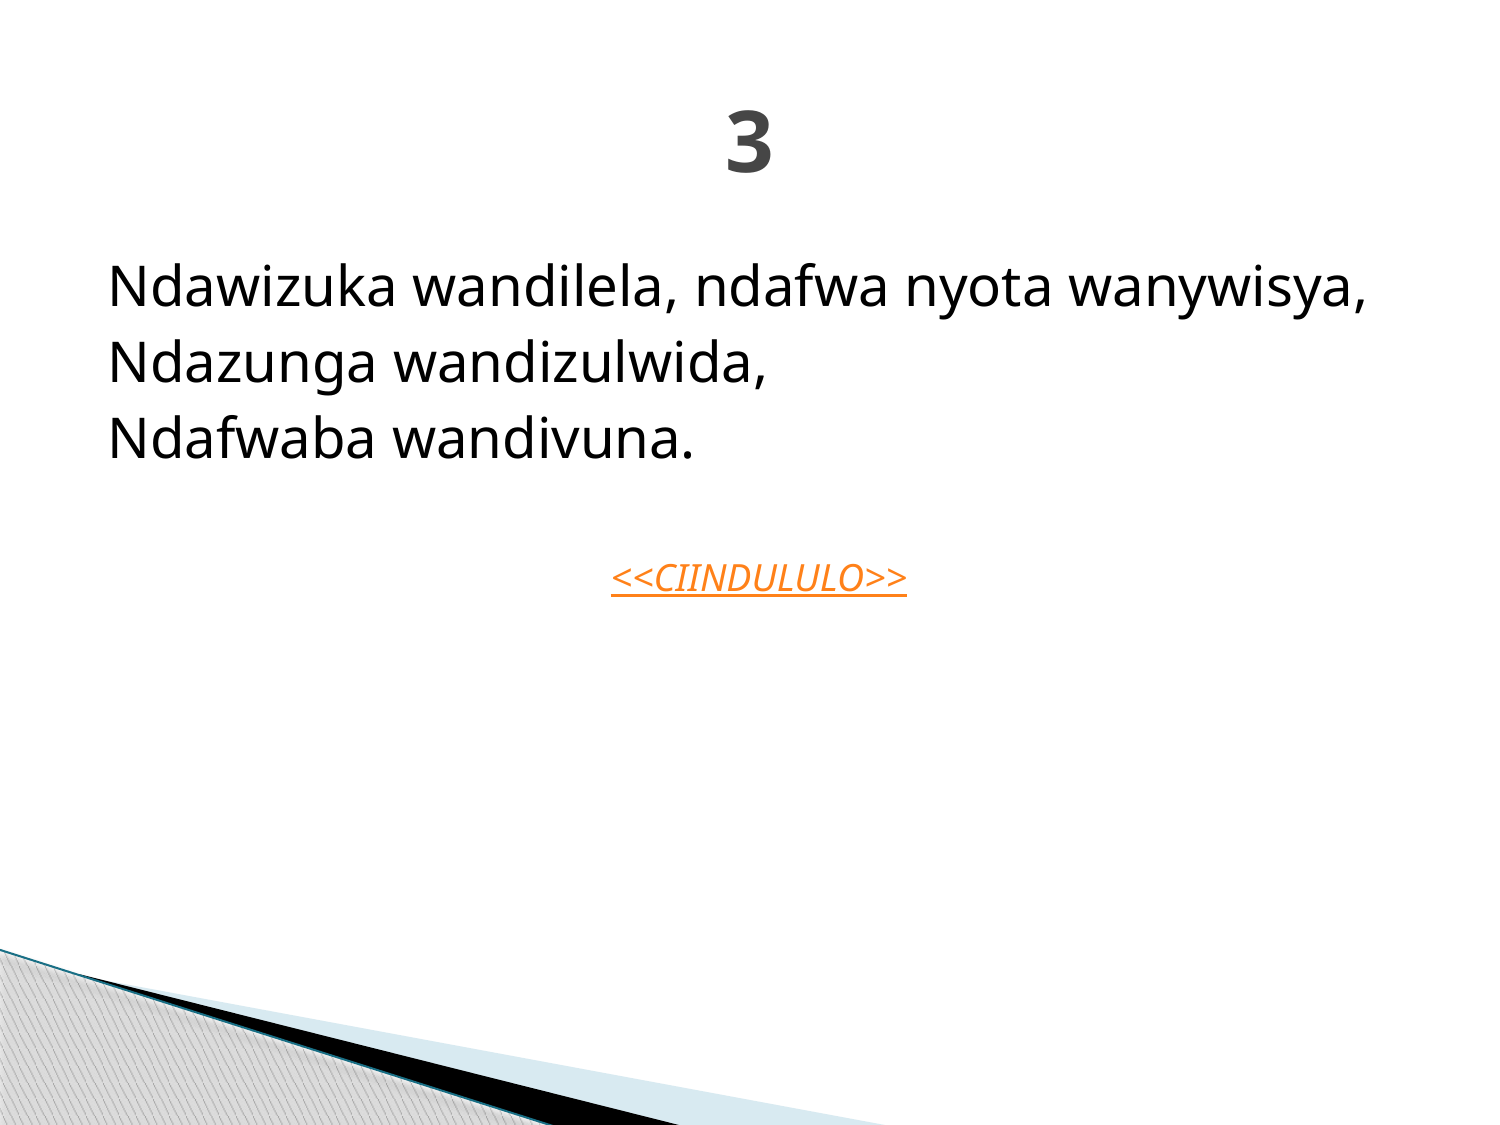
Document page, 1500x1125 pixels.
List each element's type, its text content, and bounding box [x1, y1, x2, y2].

title 3 [75, 45, 1425, 233]
list Ndawizuka wandilela, ndafwa nyota wanywisya, Ndazunga wandizulwida, Ndafwaba wandivuna. <<CIINDULULO>> [75, 243, 1425, 986]
